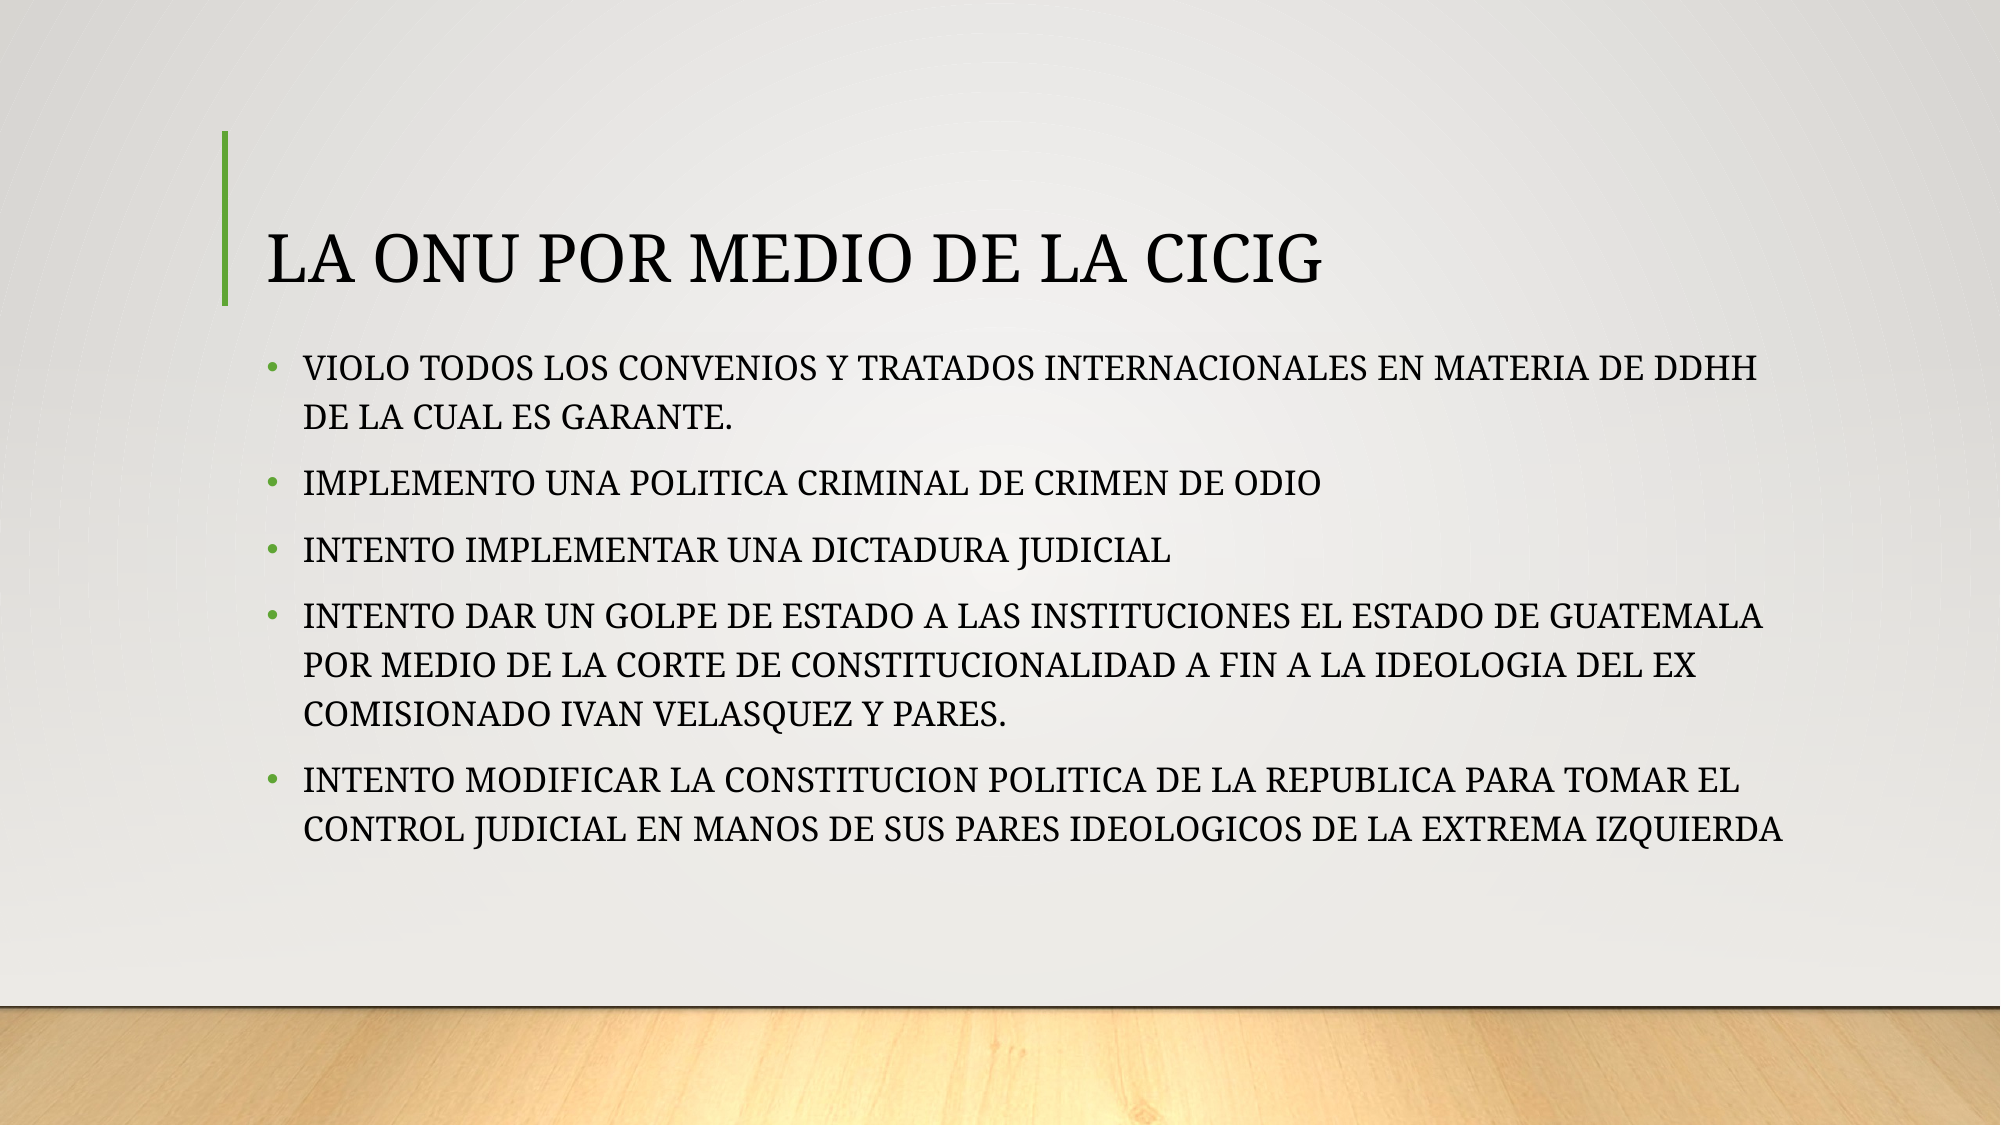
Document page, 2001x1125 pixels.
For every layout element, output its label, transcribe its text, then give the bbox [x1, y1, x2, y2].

title LA ONU POR MEDIO DE LA CICIG [251, 131, 1814, 305]
list VIOLO TODOS LOS CONVENIOS Y TRATADOS INTERNACIONALES EN MATERIA DE DDHH DE LA CUAL ES GARANTE. IMPLEMENTO UNA POLITICA CRIMINAL DE CRIMEN DE ODIO INTENTO IMPLEMENTAR UNA DICTADURA JUDICIAL INTENTO DAR UN GOLPE DE ESTADO A LAS INSTITUCIONES EL ESTADO DE GUATEMALA POR MEDIO DE LA CORTE DE CONSTITUCIONALIDAD A FIN A LA IDEOLOGIA DEL EX COMISIONADO IVAN VELASQUEZ Y PARES. INTENTO MODIFICAR LA CONSTITUCION POLITICA DE LA REPUBLICA PARA TOMAR EL CONTROL JUDICIAL EN MANOS DE SUS PARES IDEOLOGICOS DE LA EXTREMA IZQUIERDA [251, 330, 1814, 897]
picture [0, 1006, 2000, 1125]
